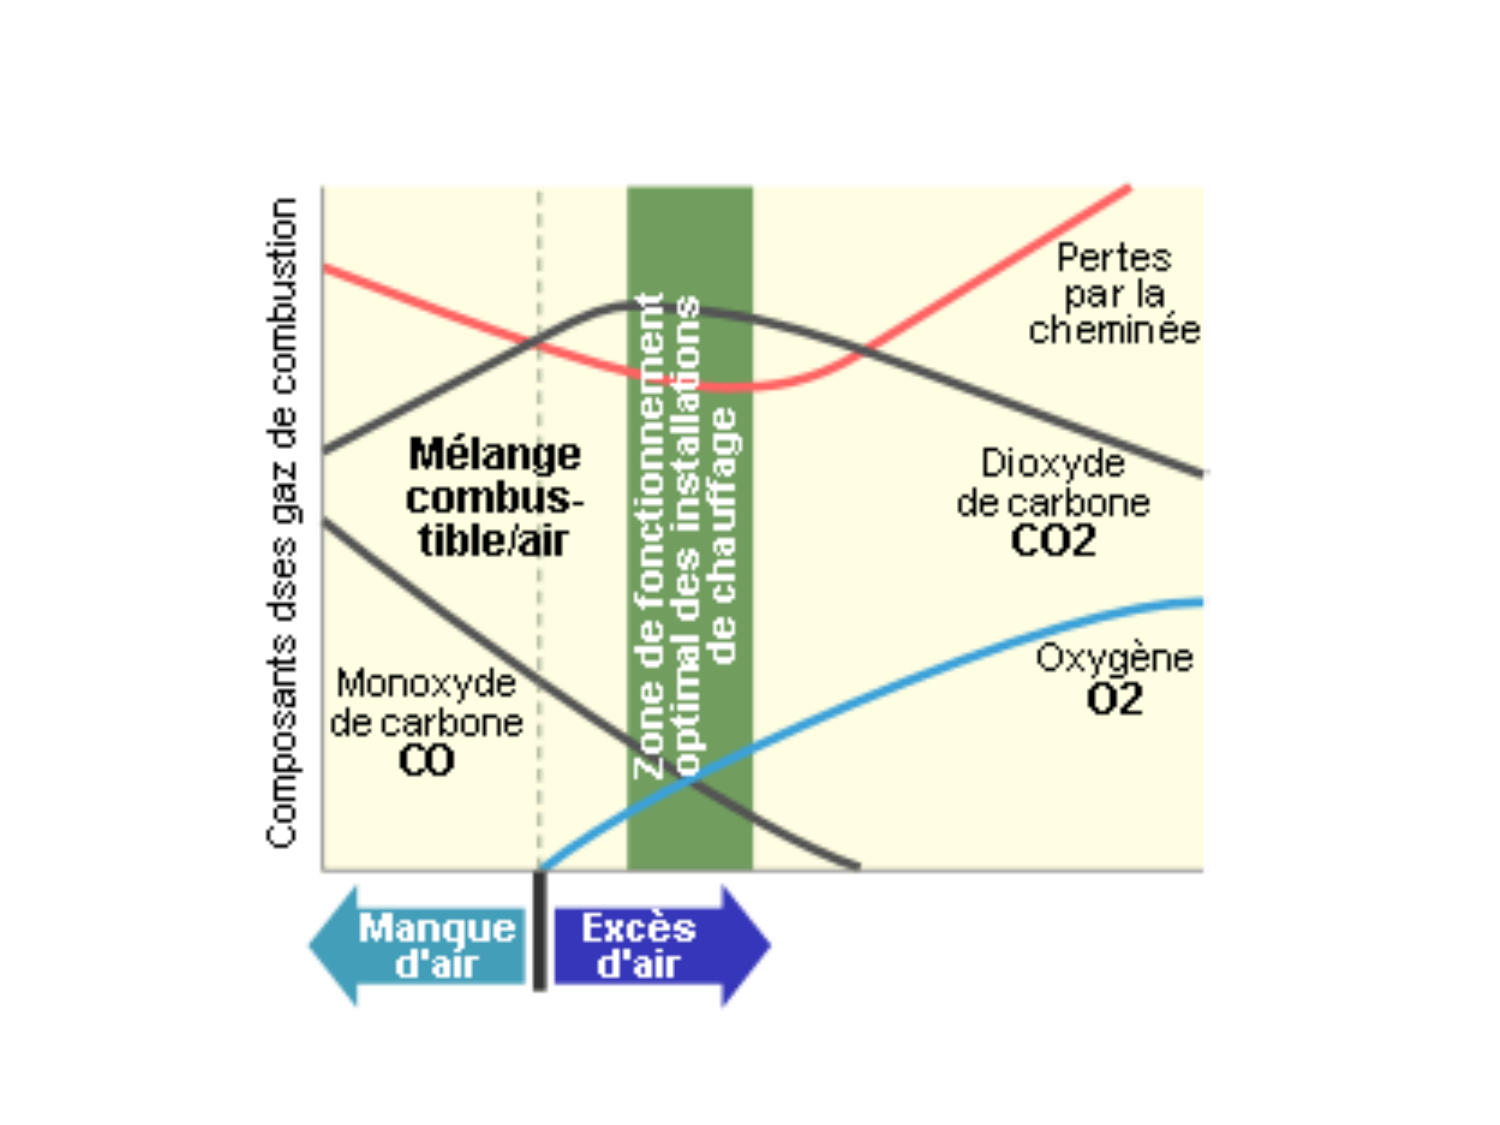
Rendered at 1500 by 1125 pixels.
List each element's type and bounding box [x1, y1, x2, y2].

picture [257, 175, 1219, 1015]
